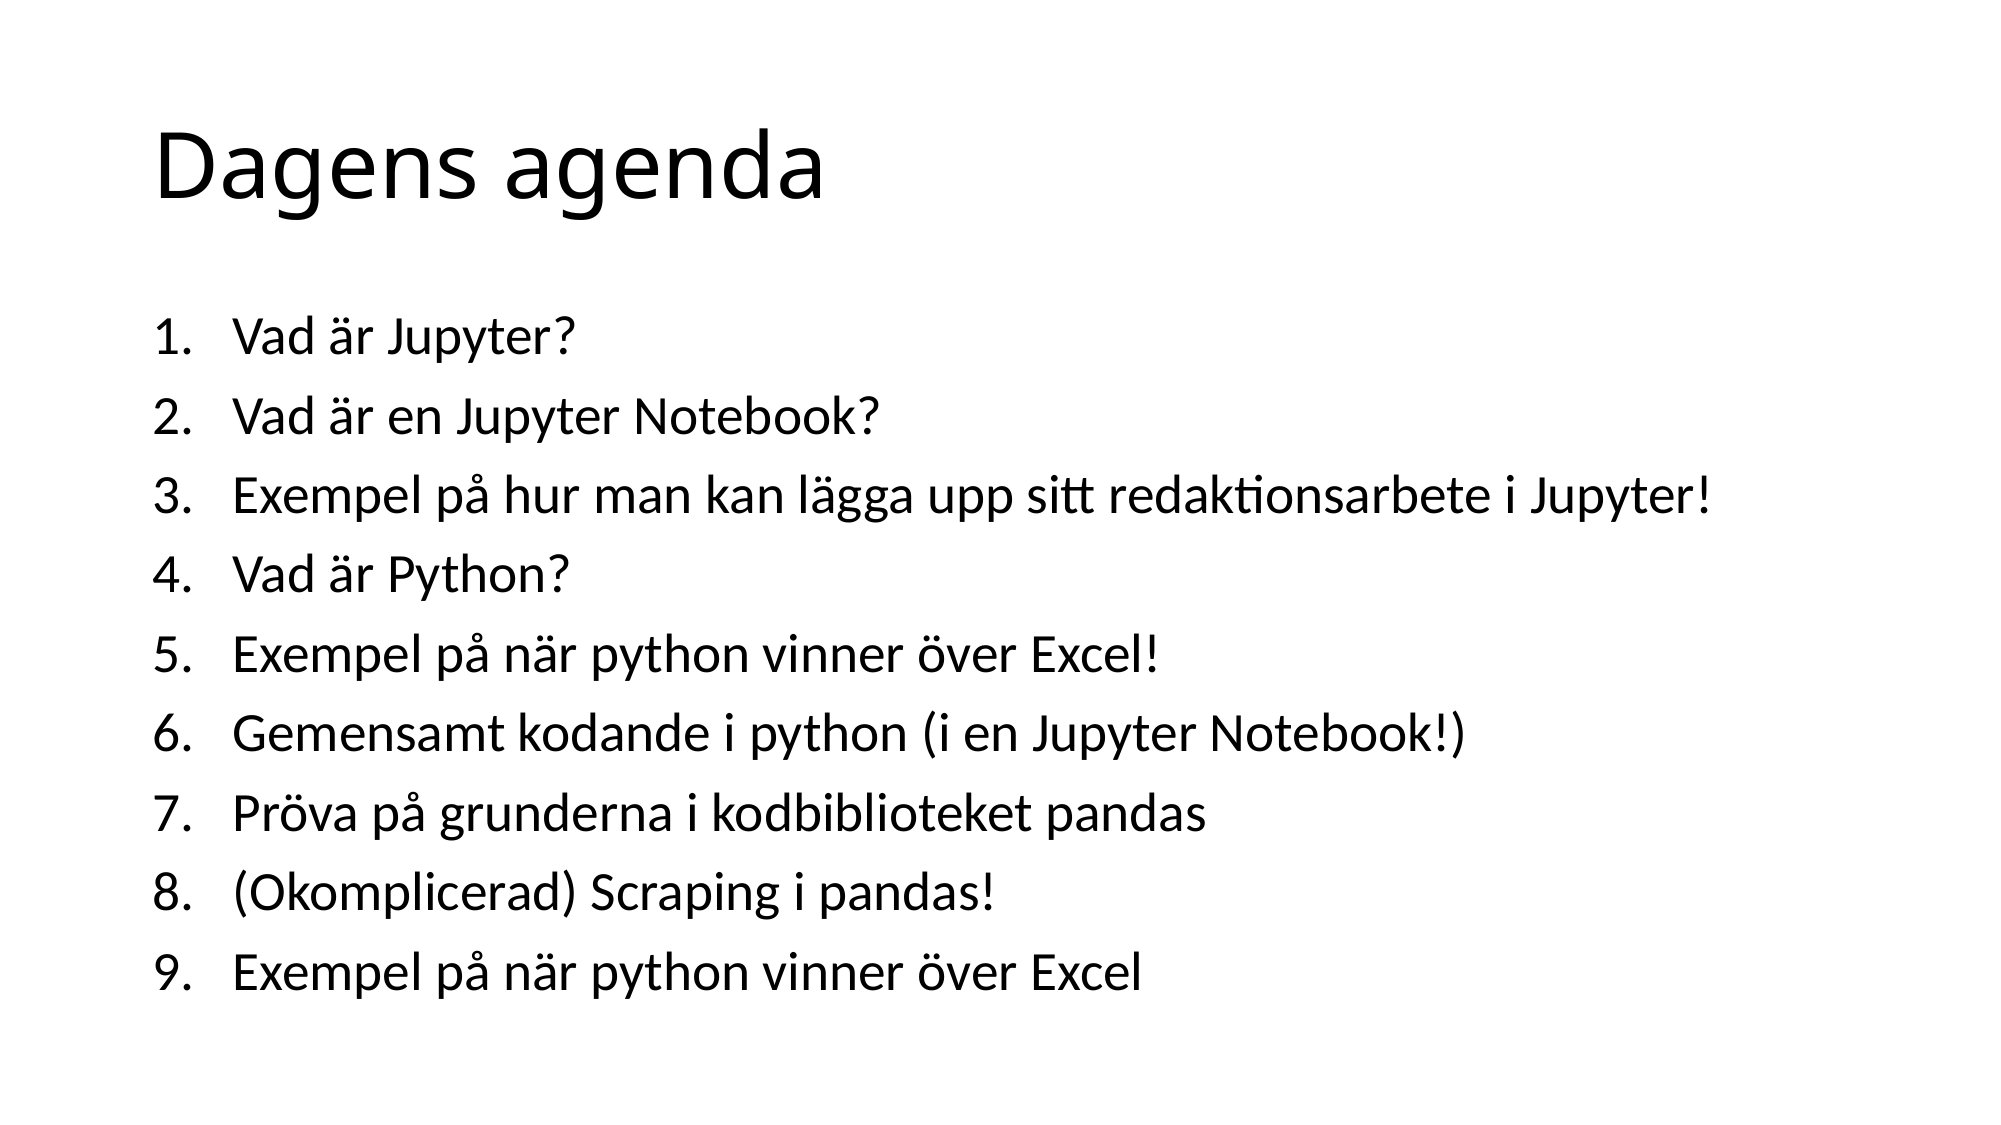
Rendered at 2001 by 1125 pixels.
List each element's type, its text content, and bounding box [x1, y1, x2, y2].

title Dagens agenda [137, 59, 1863, 278]
list Vad är Jupyter? Vad är en Jupyter Notebook? Exempel på hur man kan lägga upp sitt redaktionsarbete i Jupyter! Vad är Python? Exempel på när python vinner över Excel! Gemensamt kodande i python (i en Jupyter Notebook!) Pröva på grunderna i kodbiblioteket pandas (Okomplicerad) Scraping i pandas! Exempel på när python vinner över Excel [137, 299, 1863, 1014]
